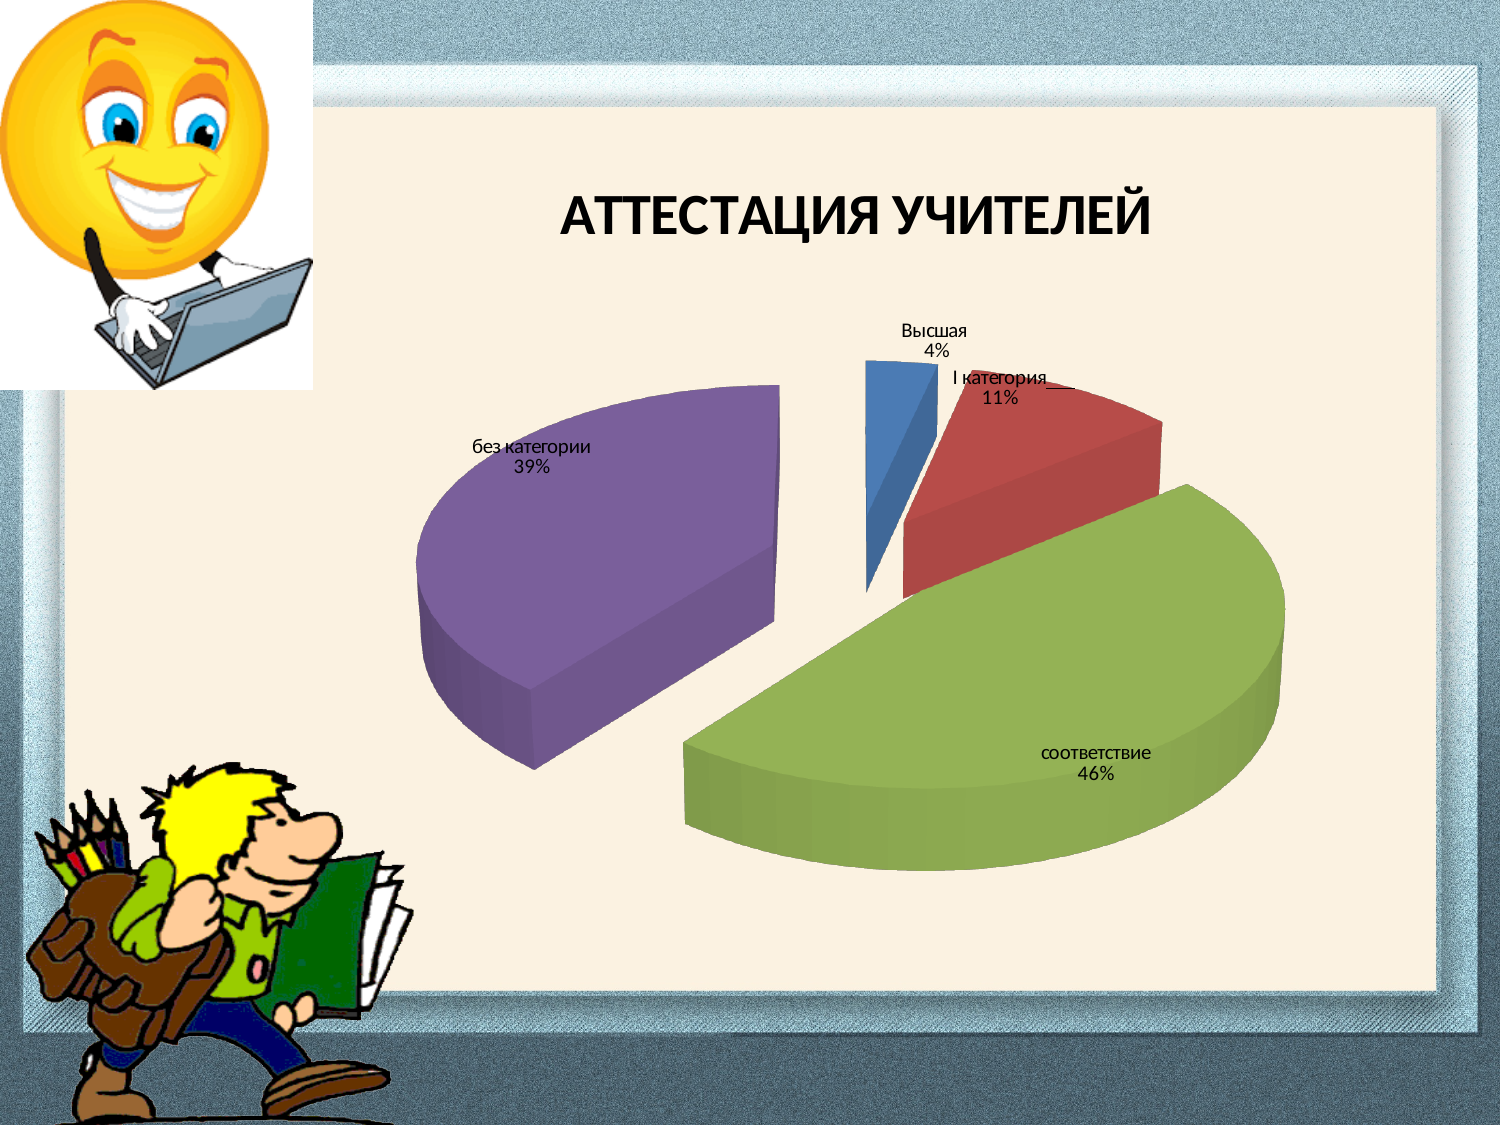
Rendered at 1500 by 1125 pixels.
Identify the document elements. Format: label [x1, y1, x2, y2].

chart [336, 148, 1377, 944]
picture [0, 0, 1500, 1125]
